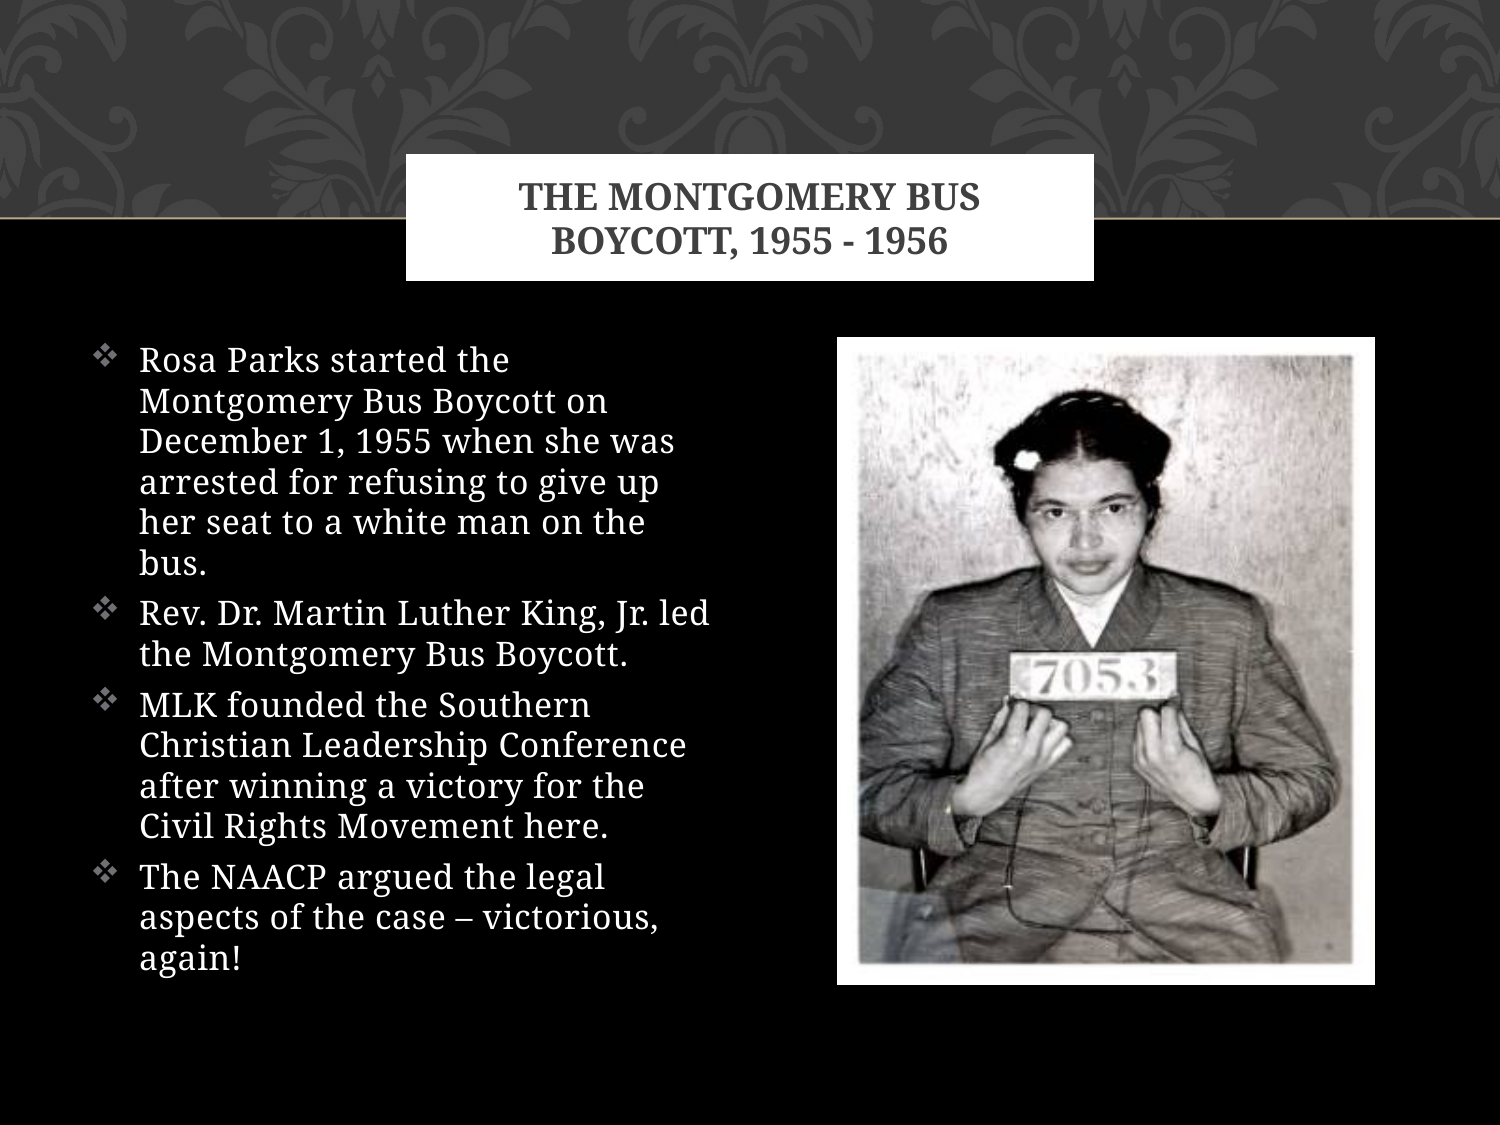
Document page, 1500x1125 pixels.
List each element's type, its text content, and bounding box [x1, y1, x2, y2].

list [837, 337, 1376, 986]
list Rosa Parks started the Montgomery Bus Boycott on December 1, 1955 when she was arrested for refusing to give up her seat to a white man on the bus. Rev. Dr. Martin Luther King, Jr. led the Montgomery Bus Boycott. MLK founded the Southern Christian Leadership Conference after winning a victory for the Civil Rights Movement here. The NAACP argued the legal aspects of the case – victorious, again! [75, 331, 735, 989]
title The Montgomery Bus Boycott, 1955 - 1956 [406, 154, 1094, 281]
